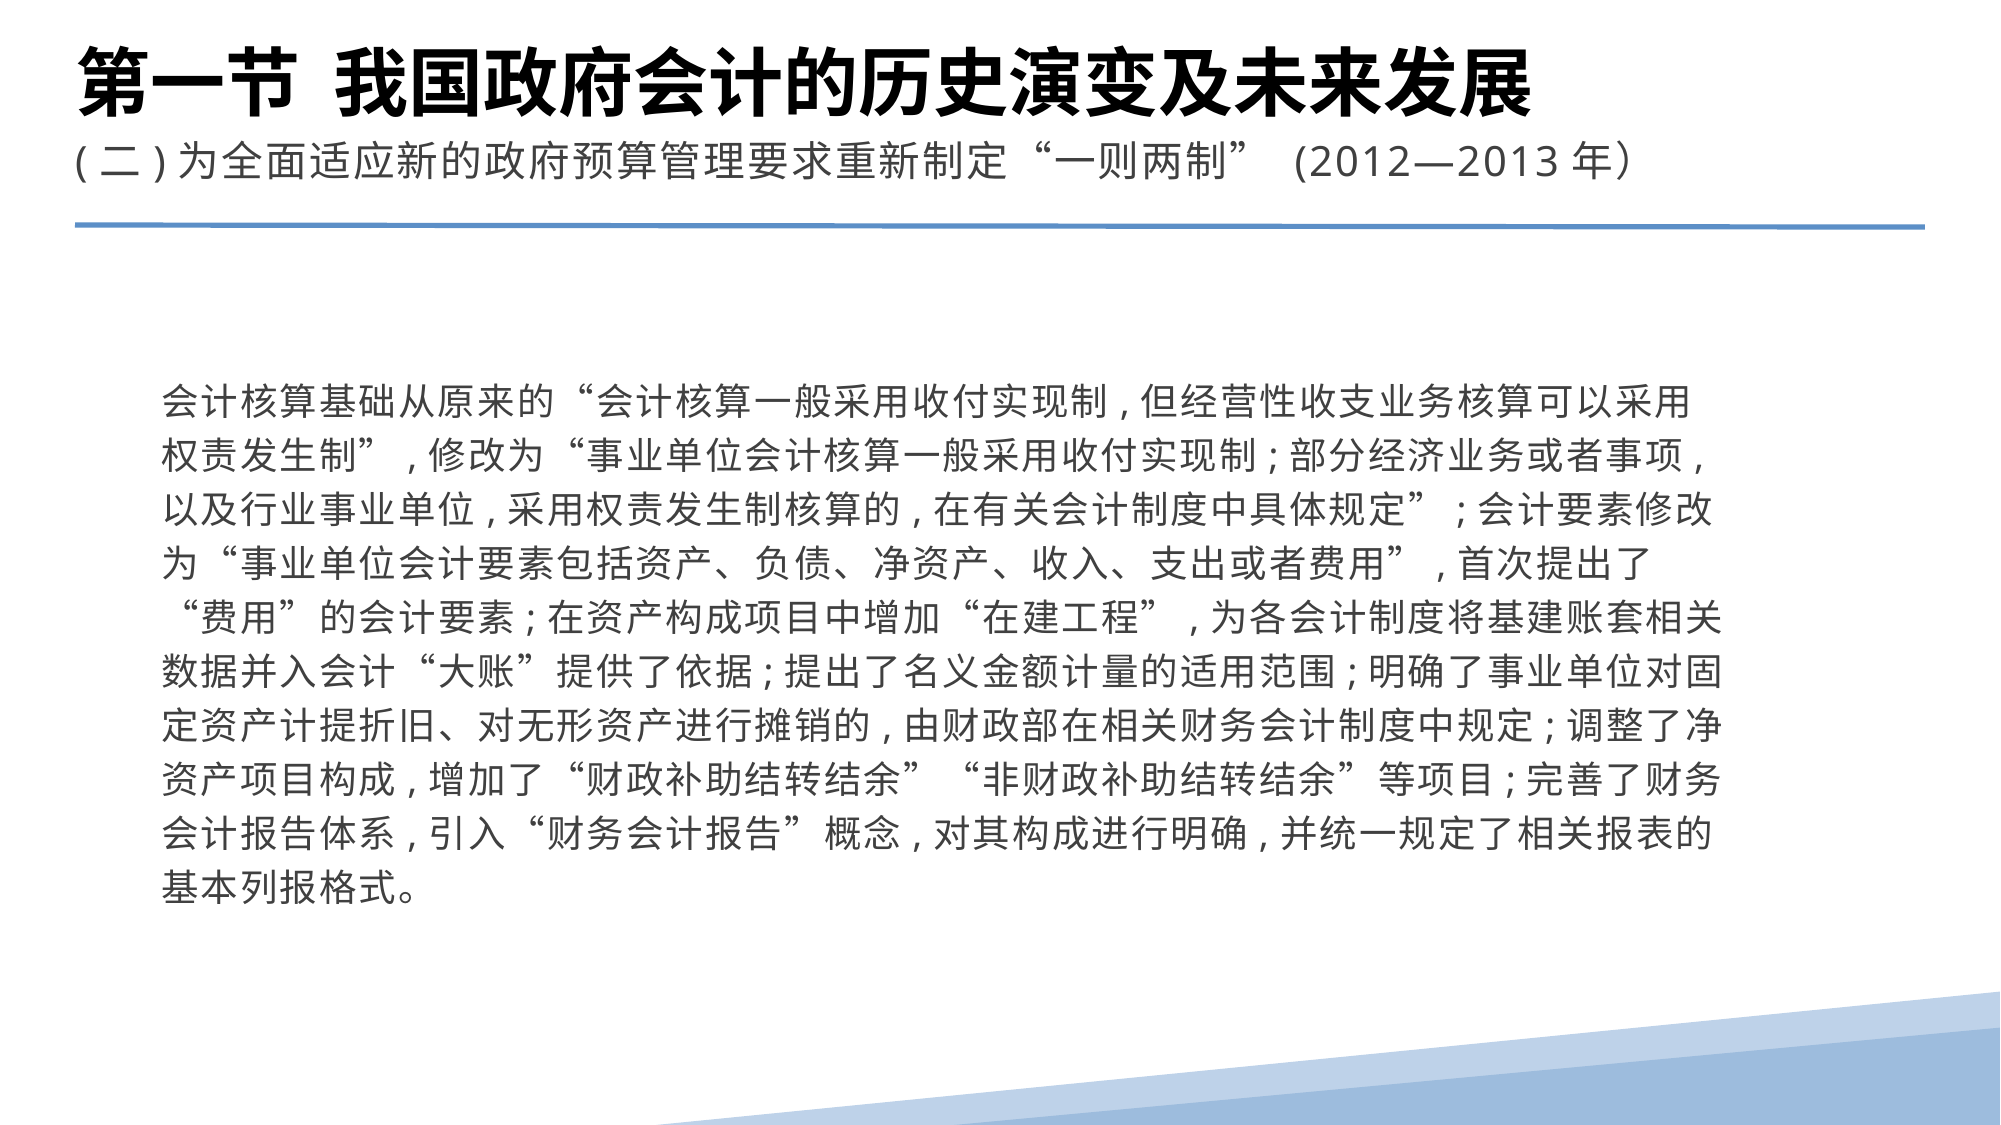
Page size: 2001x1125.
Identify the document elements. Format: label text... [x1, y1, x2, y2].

text_box (二)为全面适应新的政府预算管理要求重新制定“一则两制” (2012—2013年） [75, 124, 1925, 200]
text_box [74, 224, 1925, 228]
text_box 会计核算基础从原来的“会计核算一般采用收付实现制,但经营性收支业务核算可以采用权责发生制”,修改为“事业单位会计核算一般采用收付实现制;部分经济业务或者事项,以及行业事业单位,采用权责发生制核算的,在有关会计制度中具体规定”;会计要素修改为“事业单位会计要素包括资产、负债、净资产、收入、支出或者费用”,首次提出了“费用”的会计要素;在资产构成项目中增加“在建工程”,为各会计制度将基建账套相关数据并入会计“大账”提供了依据;提出了名义金额计量的适用范围;明确了事业单位对固定资产计提折旧、对无形资产进行摊销的,由财政部在相关财务会计制度中规定;调整了净资产项目构成,增加了“财政补助结转结余”“非财政补助结转结余”等项目;完善了财务会计报告体系,引入“财务会计报告”概念,对其构成进行明确,并统一规定了相关报表的基本列报格式。 [150, 266, 1740, 1012]
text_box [656, 991, 2000, 1125]
text_box 第一节 我国政府会计的历史演变及未来发展 [75, 24, 1925, 124]
